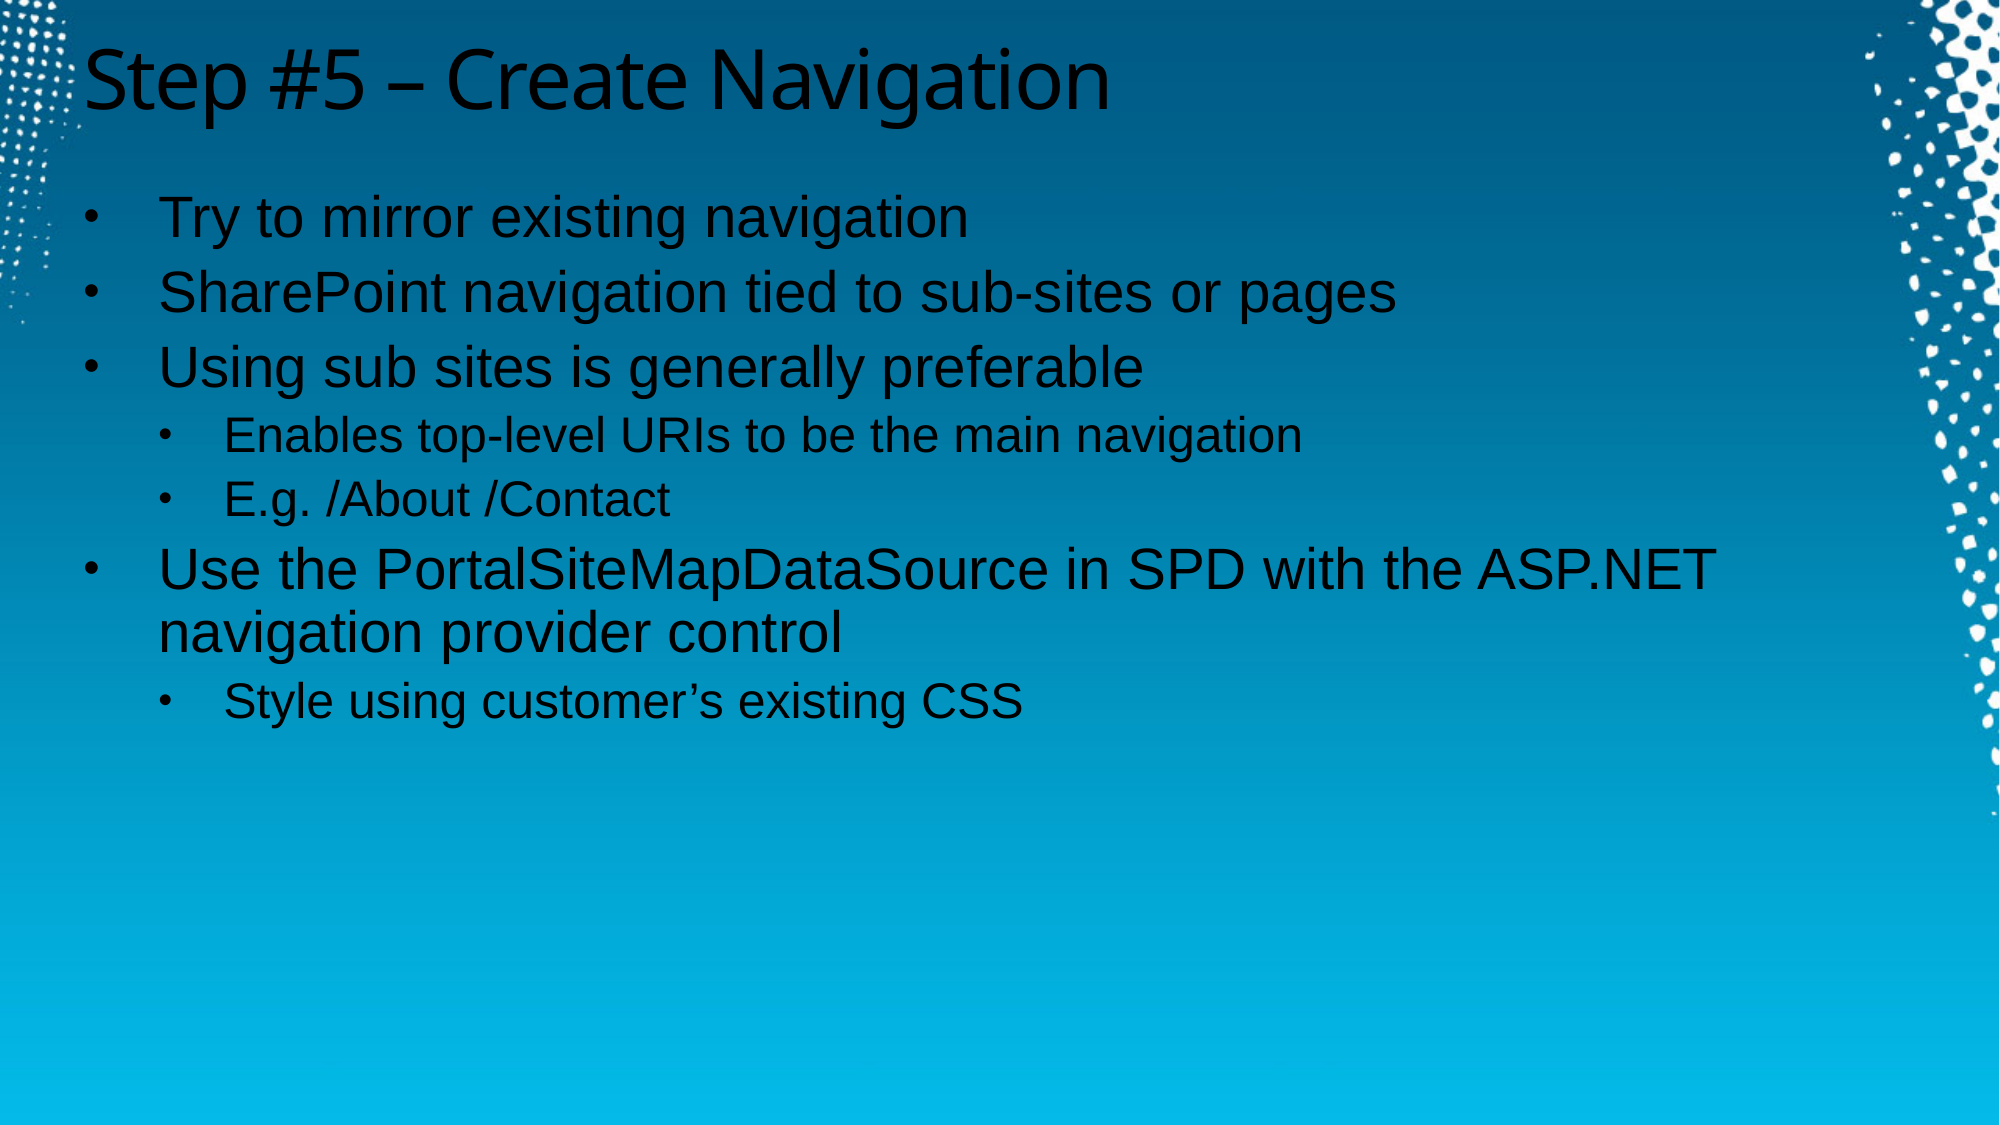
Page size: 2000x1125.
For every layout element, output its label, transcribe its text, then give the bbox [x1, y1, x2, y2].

picture [581, 553, 593, 588]
picture [18, 0, 29, 6]
picture [1928, 399, 1939, 415]
picture [33, 0, 42, 10]
picture [1988, 547, 2000, 561]
picture [1945, 213, 1955, 220]
picture [1993, 321, 2000, 339]
picture [818, 553, 830, 588]
picture [1608, 550, 1638, 588]
picture [1991, 747, 2000, 765]
picture [1917, 308, 1929, 326]
picture [1953, 301, 1962, 312]
picture [58, 32, 66, 41]
picture [1339, 548, 1343, 588]
picture [925, 684, 953, 717]
picture [1991, 637, 2000, 652]
picture [28, 42, 36, 53]
picture [496, 622, 521, 651]
picture [977, 685, 985, 690]
picture [430, 693, 435, 717]
picture [3, 10, 11, 18]
picture [1941, 324, 1952, 332]
picture [1963, 278, 1976, 291]
picture [163, 622, 167, 651]
picture [538, 693, 556, 716]
picture [45, 16, 55, 24]
picture [1920, 257, 1932, 264]
picture [486, 559, 513, 588]
picture [396, 622, 400, 651]
picture [1210, 550, 1242, 588]
title Step #5 – Create Navigation [83, 37, 1917, 138]
picture [1917, 109, 1924, 119]
picture [1974, 683, 1985, 694]
picture [1968, 481, 1978, 492]
picture [634, 550, 671, 588]
picture [1970, 426, 1980, 436]
picture [1994, 382, 2000, 391]
picture [1958, 445, 1968, 460]
picture [1083, 559, 1087, 588]
picture [1479, 550, 1514, 588]
picture [599, 559, 624, 588]
picture [38, 74, 47, 80]
picture [576, 694, 582, 716]
picture [0, 24, 9, 33]
picture [1926, 344, 1939, 358]
picture [1960, 392, 1970, 403]
picture [41, 59, 48, 67]
picture [310, 694, 315, 715]
picture [164, 550, 194, 588]
picture [29, 27, 38, 38]
picture [0, 155, 5, 163]
picture [783, 622, 787, 651]
picture [280, 553, 292, 588]
picture [1935, 431, 1946, 449]
picture [703, 695, 721, 716]
picture [1984, 349, 1992, 357]
picture [869, 550, 899, 588]
picture [42, 31, 53, 39]
picture [310, 559, 321, 588]
picture [1972, 312, 1985, 322]
picture [1172, 550, 1201, 588]
picture [1521, 550, 1551, 588]
picture [33, 88, 42, 97]
picture [1935, 379, 1948, 391]
picture [243, 685, 251, 690]
picture [1889, 152, 1901, 166]
picture [228, 711, 245, 717]
picture [204, 559, 226, 588]
picture [17, 129, 23, 136]
picture [1942, 269, 1953, 276]
picture [1922, 200, 1934, 207]
picture [1320, 553, 1332, 588]
picture [225, 622, 250, 651]
picture [1650, 550, 1679, 588]
picture [1935, 0, 2000, 306]
picture [6, 97, 12, 105]
picture [1010, 685, 1018, 690]
picture [174, 622, 185, 651]
picture [603, 622, 628, 651]
picture [55, 62, 62, 69]
picture [1925, 141, 1935, 155]
list Try to mirror existing navigation SharePoint navigation tied to sub-sites or pages Using sub sites is generally preferable Enables top-level URIs to be the main navigation E.g. /About /Contact Use the PortalSiteMapDataSource in SPD with the ASP.NET navigation provider control Style using customer’s existing CSS [83, 187, 1917, 518]
picture [330, 559, 355, 588]
picture [418, 559, 443, 588]
picture [829, 689, 839, 717]
picture [618, 693, 623, 717]
picture [1963, 335, 1972, 344]
picture [680, 559, 707, 588]
picture [1560, 550, 1589, 588]
picture [591, 693, 597, 716]
picture [451, 559, 455, 588]
picture [836, 559, 863, 588]
picture [1973, 368, 1982, 380]
picture [1980, 460, 1987, 469]
picture [1978, 517, 1987, 527]
picture [11, 55, 21, 64]
picture [590, 611, 594, 651]
picture [18, 13, 26, 19]
picture [646, 694, 651, 715]
picture [273, 693, 285, 727]
picture [1925, 87, 1941, 99]
picture [332, 616, 344, 651]
picture [907, 559, 932, 588]
picture [1948, 413, 1958, 424]
picture [973, 559, 977, 588]
picture [1094, 559, 1105, 588]
picture [1415, 559, 1426, 588]
picture [1921, 0, 1934, 8]
picture [722, 559, 738, 588]
picture [1952, 502, 1967, 516]
picture [287, 693, 293, 707]
picture [1963, 589, 1976, 607]
picture [16, 143, 21, 151]
picture [787, 559, 814, 588]
picture [352, 693, 363, 717]
picture [47, 0, 57, 10]
picture [453, 622, 469, 651]
picture [511, 693, 521, 717]
picture [258, 688, 268, 717]
picture [1972, 570, 1986, 583]
picture [363, 622, 388, 651]
picture [380, 695, 398, 716]
picture [1930, 291, 1941, 297]
picture [26, 57, 34, 68]
picture [1979, 657, 1995, 676]
picture [1932, 235, 1943, 241]
picture [571, 622, 585, 651]
picture [1955, 246, 1965, 256]
picture [1988, 691, 2000, 709]
picture [194, 622, 221, 651]
picture [1995, 582, 2000, 595]
picture [1914, 164, 1923, 177]
picture [532, 550, 562, 588]
picture [1982, 714, 1993, 729]
picture [30, 14, 40, 23]
picture [941, 559, 953, 588]
picture [301, 622, 328, 651]
picture [633, 693, 638, 717]
picture [0, 40, 9, 45]
picture [1963, 535, 1977, 550]
picture [734, 622, 738, 651]
picture [34, 101, 43, 111]
picture [991, 559, 1013, 588]
picture [1946, 525, 1956, 533]
picture [962, 686, 987, 716]
picture [16, 22, 23, 34]
picture [269, 622, 282, 651]
picture [1950, 359, 1960, 366]
picture [959, 559, 963, 588]
picture [1435, 559, 1460, 588]
picture [1983, 404, 1992, 414]
picture [407, 622, 418, 651]
picture [763, 616, 775, 651]
picture [31, 131, 37, 138]
picture [801, 622, 826, 651]
picture [741, 694, 747, 716]
picture [1946, 155, 1961, 167]
picture [1990, 492, 2000, 505]
picture [757, 694, 762, 704]
picture [457, 693, 463, 726]
picture [24, 72, 32, 79]
picture [745, 622, 756, 651]
picture [1132, 550, 1162, 588]
picture [1350, 559, 1361, 588]
picture [637, 622, 641, 651]
picture [445, 622, 450, 663]
picture [870, 693, 875, 717]
picture [271, 622, 292, 663]
picture [443, 693, 450, 716]
picture [995, 711, 1012, 717]
picture [1969, 625, 1985, 642]
picture [1265, 559, 1286, 588]
picture [1021, 559, 1046, 588]
picture [671, 622, 693, 651]
picture [714, 559, 719, 600]
picture [1919, 367, 1930, 378]
picture [54, 76, 60, 83]
picture [995, 686, 1020, 716]
picture [747, 550, 779, 588]
picture [445, 723, 456, 727]
picture [805, 694, 823, 715]
picture [527, 622, 552, 651]
picture [561, 687, 571, 717]
picture [56, 47, 64, 55]
picture [228, 686, 253, 716]
picture [1286, 559, 1303, 588]
picture [1385, 553, 1397, 588]
picture [478, 622, 482, 651]
picture [883, 693, 889, 716]
picture [1685, 550, 1715, 588]
picture [468, 553, 480, 588]
picture [1955, 557, 1965, 573]
picture [1938, 122, 1950, 133]
picture [1942, 465, 1958, 483]
picture [10, 69, 17, 78]
picture [9, 84, 15, 91]
picture [1935, 177, 1945, 189]
picture [1929, 27, 1945, 45]
picture [1981, 604, 2000, 620]
picture [381, 550, 410, 588]
picture [1404, 548, 1408, 588]
picture [33, 116, 40, 124]
picture [485, 693, 498, 717]
picture [233, 559, 258, 588]
picture [1992, 438, 2000, 448]
picture [299, 548, 303, 588]
picture [13, 41, 25, 49]
picture [43, 42, 49, 53]
picture [1957, 187, 1971, 200]
picture [700, 622, 725, 651]
